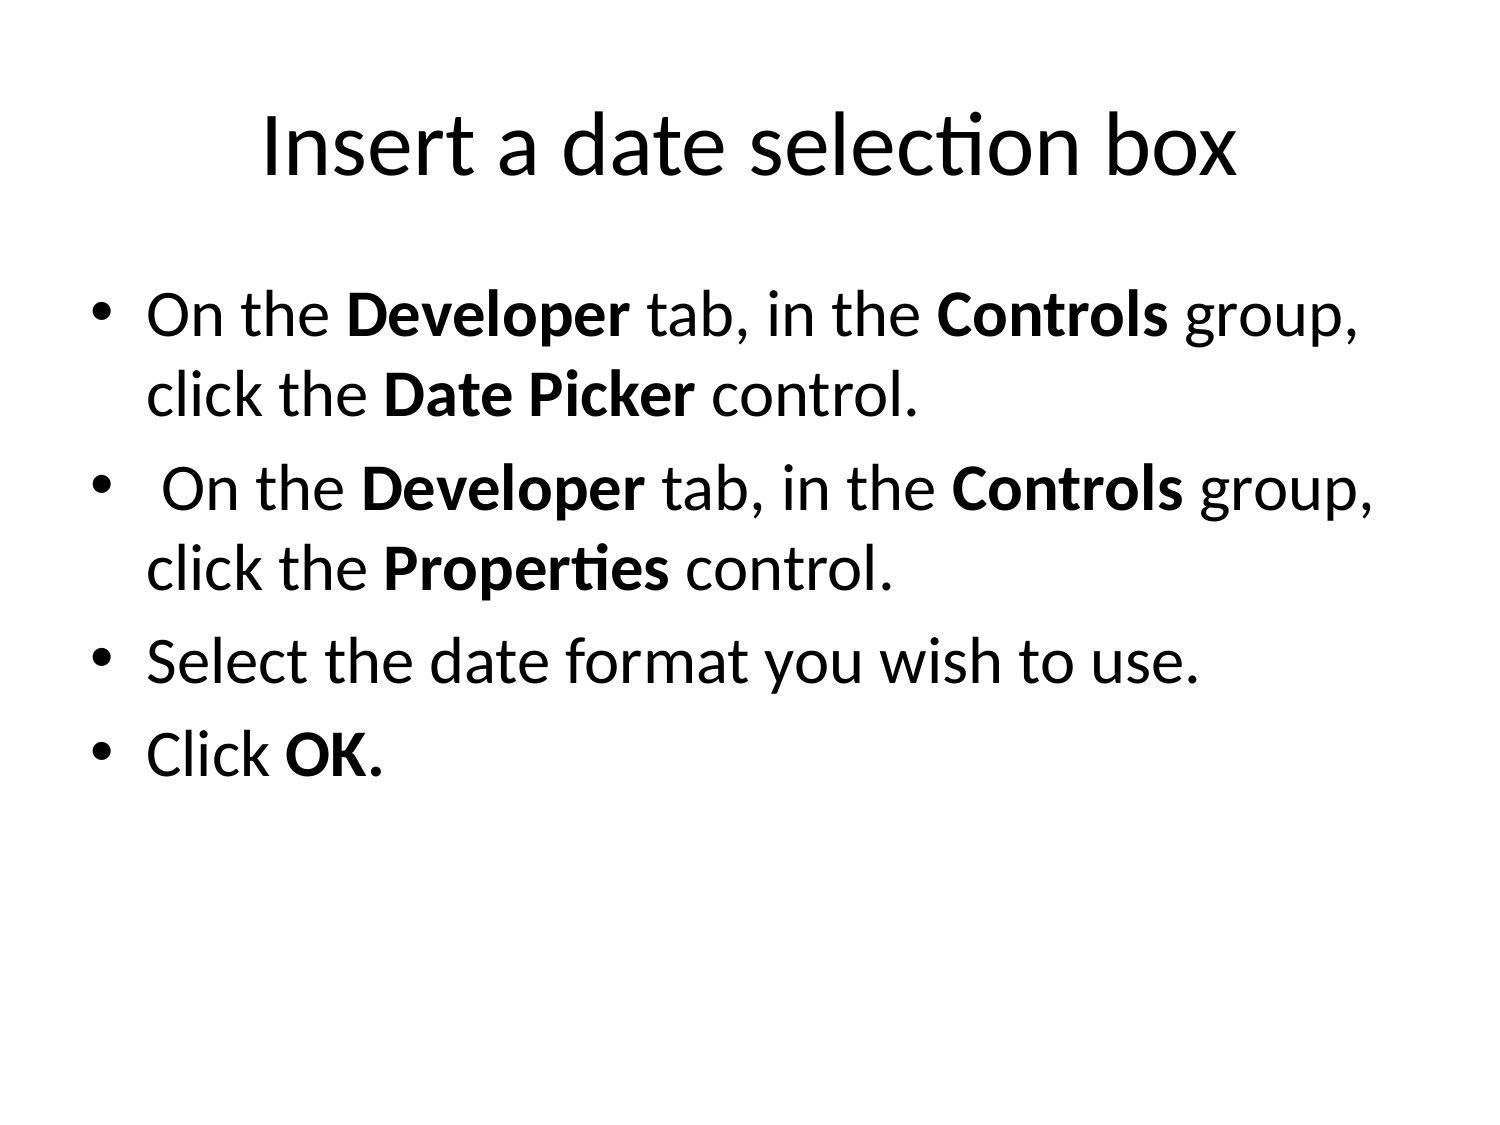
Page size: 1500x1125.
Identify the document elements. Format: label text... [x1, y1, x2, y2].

title Insert a date selection box [75, 45, 1425, 233]
list On the Developer tab, in the Controls group, click the Date Picker control. On the Developer tab, in the Controls group, click the Properties control. Select the date format you wish to use. Click OK. [75, 262, 1425, 1005]
